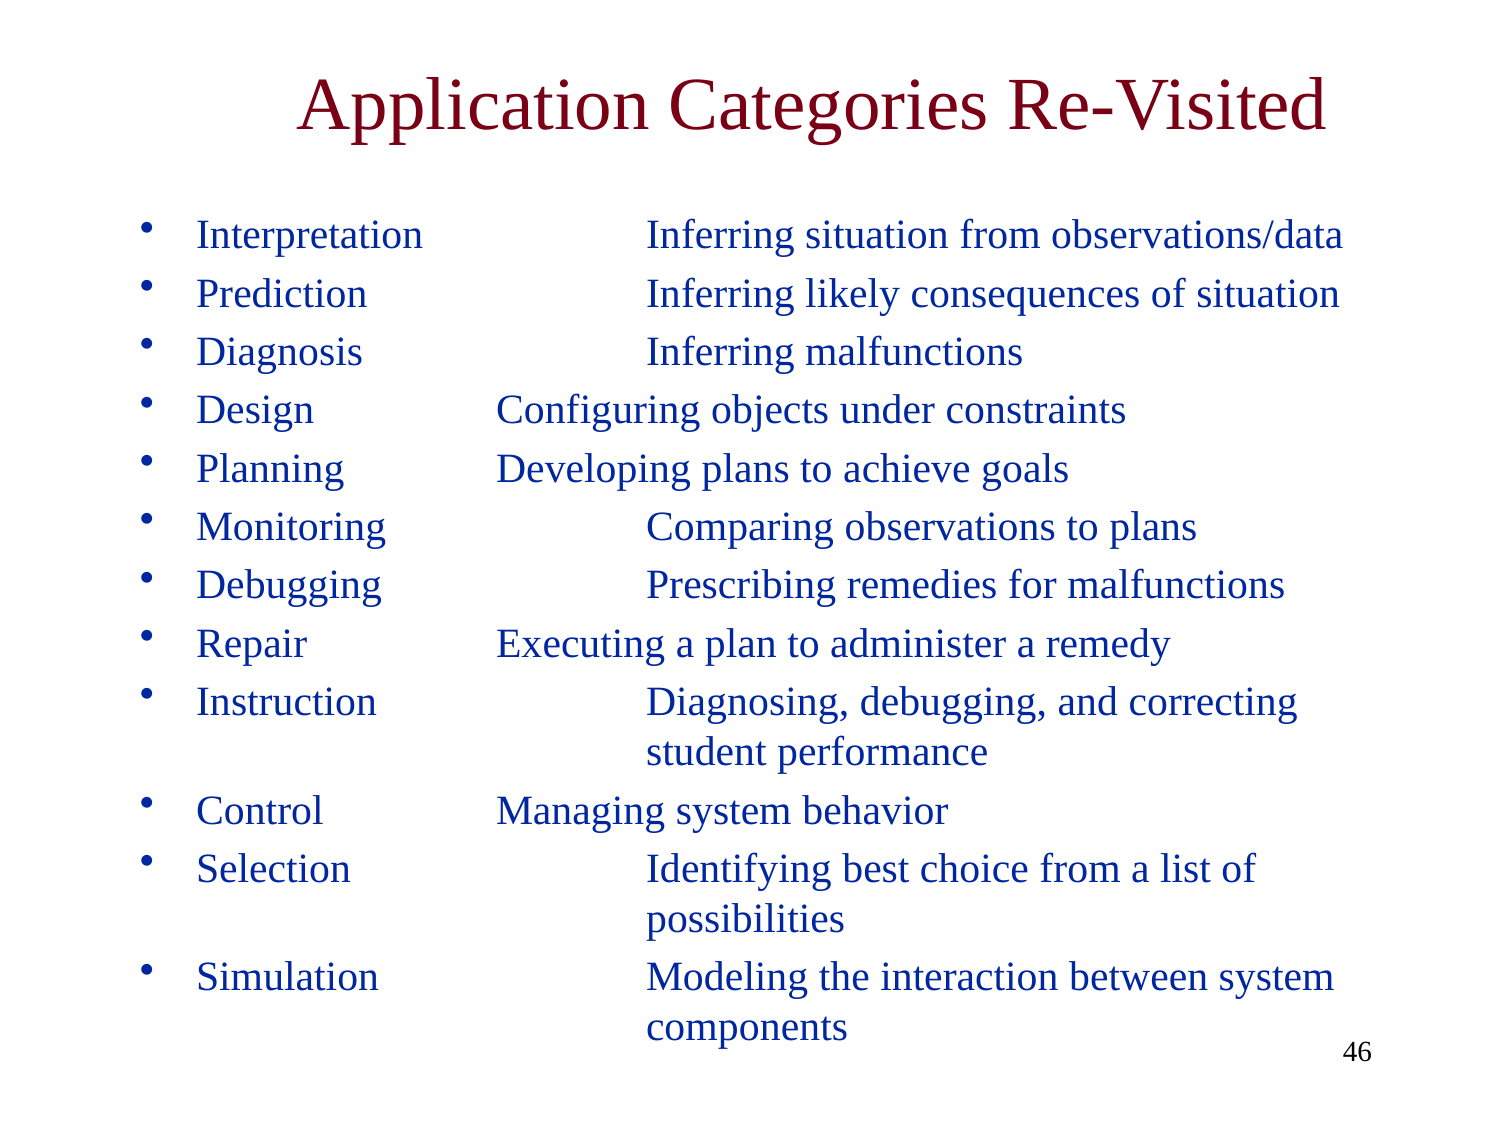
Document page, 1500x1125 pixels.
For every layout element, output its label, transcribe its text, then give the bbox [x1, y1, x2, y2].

list Interpretation Inferring situation from observations/data Prediction Inferring likely consequences of situation Diagnosis Inferring malfunctions Design Configuring objects under constraints Planning Developing plans to achieve goals Monitoring Comparing observations to plans Debugging Prescribing remedies for malfunctions Repair Executing a plan to administer a remedy Instruction Diagnosing, debugging, and correcting student performance Control Managing system behavior Selection Identifying best choice from a list of possibilities Simulation Modeling the interaction between system components [124, 199, 1438, 876]
slide_number 46 [1074, 1024, 1388, 1101]
title Application Categories Re-Visited [249, 0, 1376, 199]
